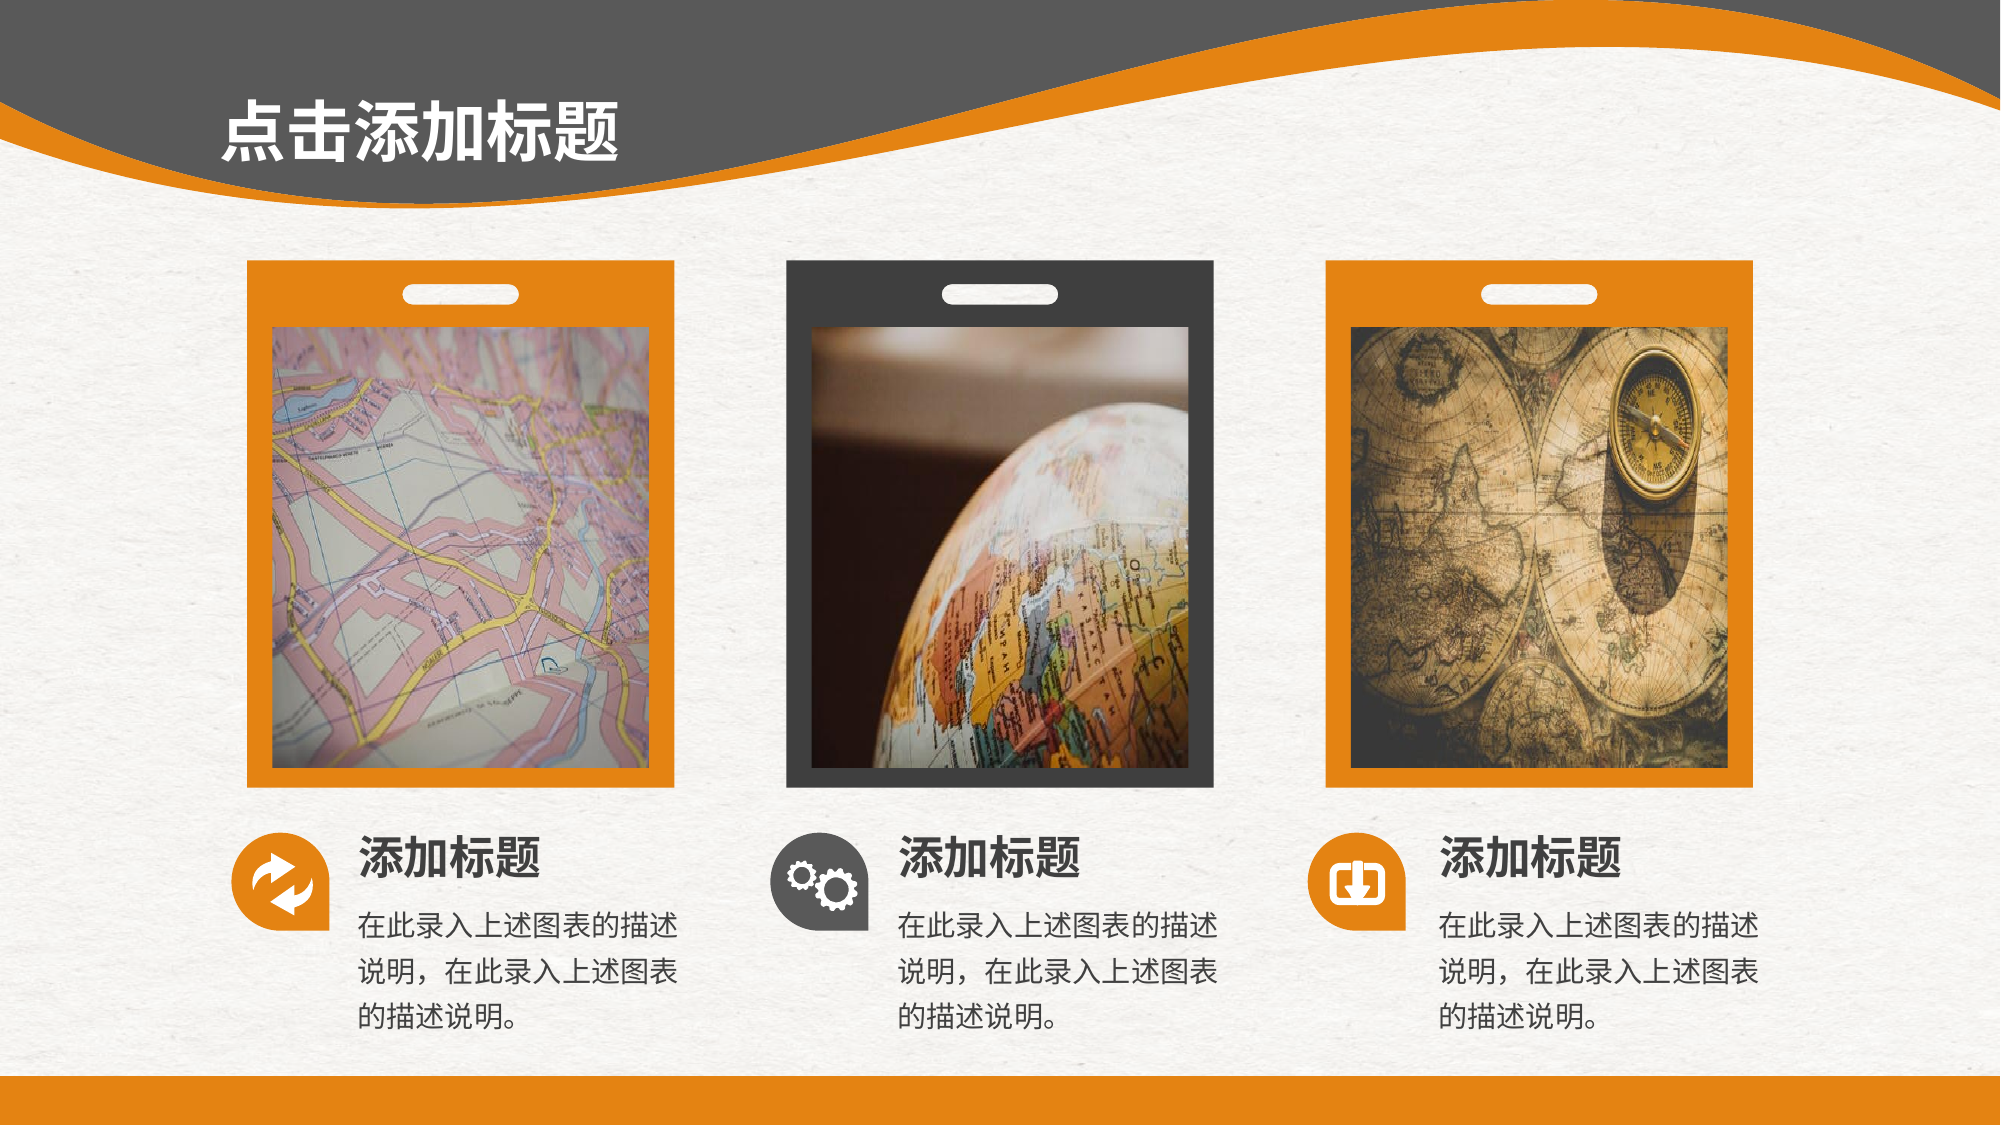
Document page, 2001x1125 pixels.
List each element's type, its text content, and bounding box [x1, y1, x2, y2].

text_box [247, 260, 675, 788]
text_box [1325, 260, 1753, 788]
text_box 在此录入上述图表的描述说明，在此录入上述图表的描述说明，在此录入上述图表的描述说明，在此录入上述图表的描述说明，在此录入描述说明。 您的内容打在这里，或者通过复制您的文本后，在此框中选择粘贴，并选择只保留文字。您的内容打在这里，或者通过复制您的文本后。 [0, 47, 2000, 1076]
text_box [231, 832, 330, 931]
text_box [1307, 832, 1406, 931]
text_box 点击添加标题 [204, 82, 636, 178]
text_box 在此录入上述图表的描述说明，在此录入上述图表的描述说明。 [882, 889, 1236, 1041]
text_box 添加标题 [1424, 821, 1638, 889]
text_box 添加标题 [883, 821, 1097, 889]
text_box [770, 832, 869, 931]
text_box 在此录入上述图表的描述说明，在此录入上述图表的描述说明。 [342, 889, 695, 1041]
text_box 在此录入上述图表的描述说明，在此录入上述图表的描述说明。 [1423, 889, 1803, 1041]
text_box 添加标题 [343, 821, 557, 889]
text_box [786, 260, 1214, 788]
